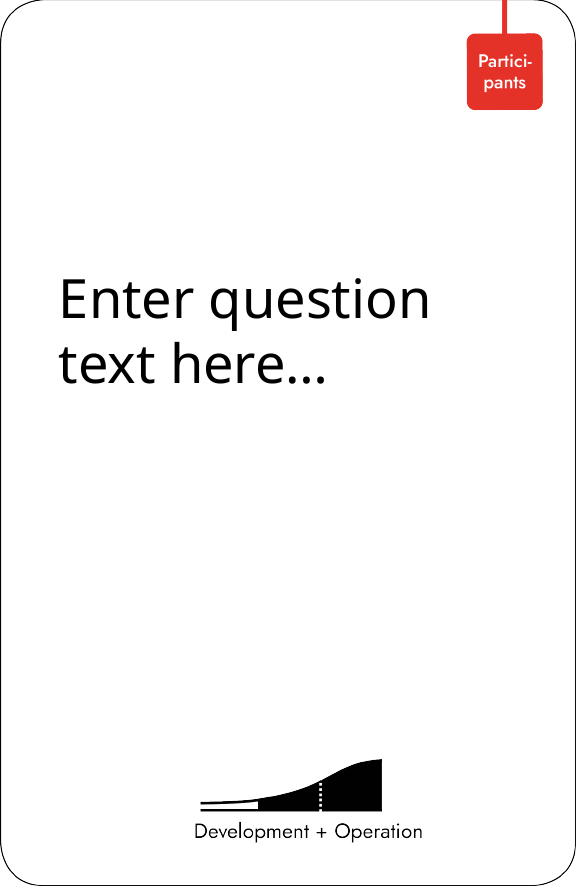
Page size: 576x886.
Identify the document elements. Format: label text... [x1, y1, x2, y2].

picture [0, 0, 576, 886]
text_box Enter question text here… [44, 256, 512, 402]
